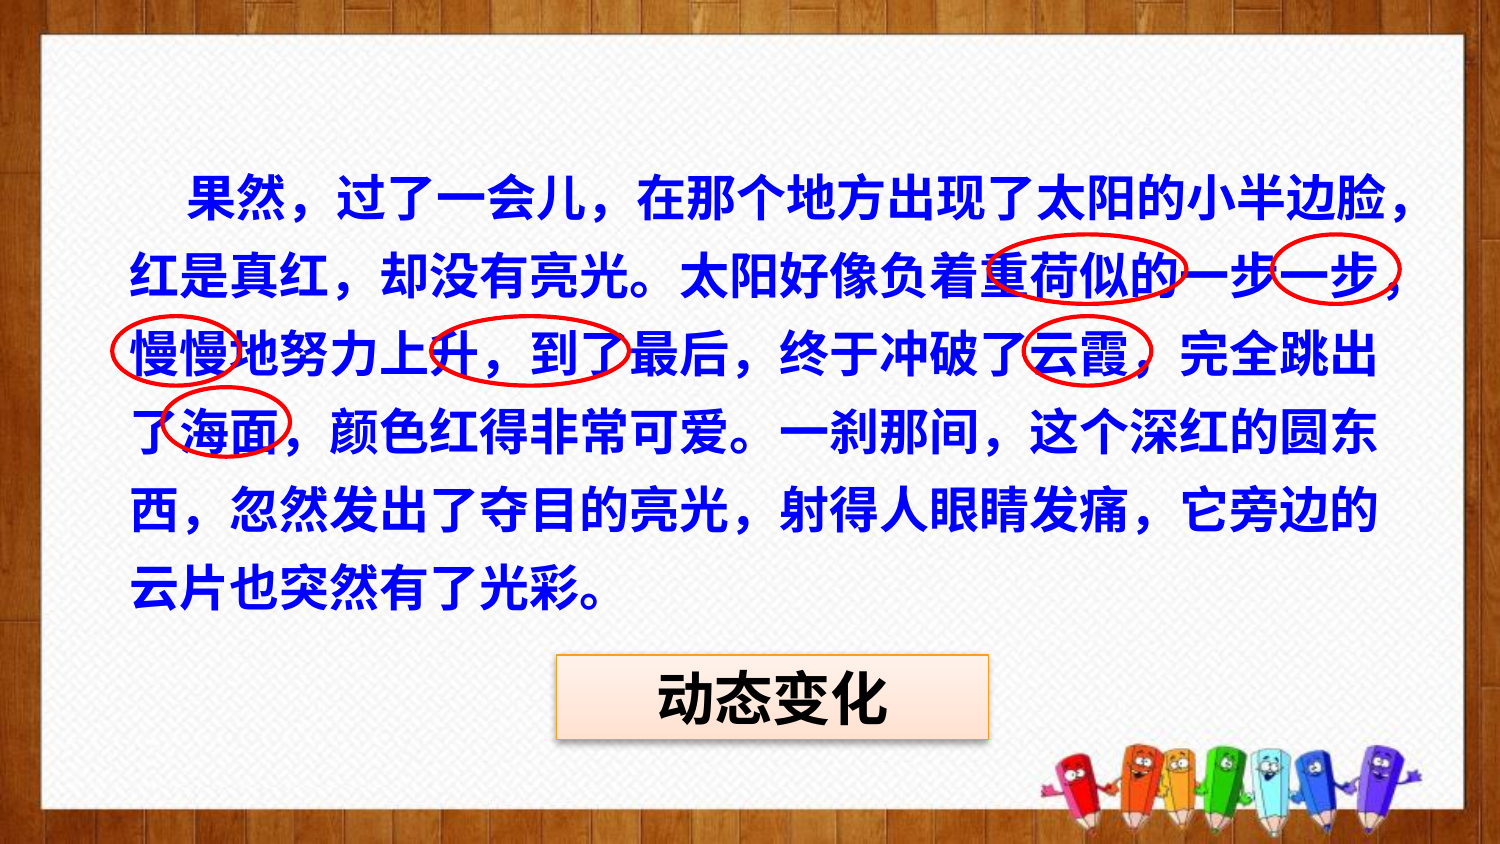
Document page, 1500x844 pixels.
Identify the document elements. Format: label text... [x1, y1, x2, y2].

text_box [428, 314, 632, 388]
text_box 果然，过了一会儿，在那个地方出现了太阳的小半边脸，红是真红，却没有亮光。太阳好像负着重荷似的一步一步，慢慢地努力上升，到了最后，终于冲破了云霞，完全跳出了海面，颜色红得非常可爱。一刹那间，这个深红的圆东西，忽然发出了夺目的亮光，射得人眼睛发痛，它旁边的云片也突然有了光彩。 [114, 141, 1442, 624]
picture [0, 0, 1500, 844]
text_box 动态变化 [556, 654, 989, 740]
text_box [986, 232, 1189, 306]
text_box [160, 385, 293, 459]
text_box [110, 314, 243, 388]
text_box [1021, 314, 1154, 388]
text_box [1269, 232, 1402, 306]
